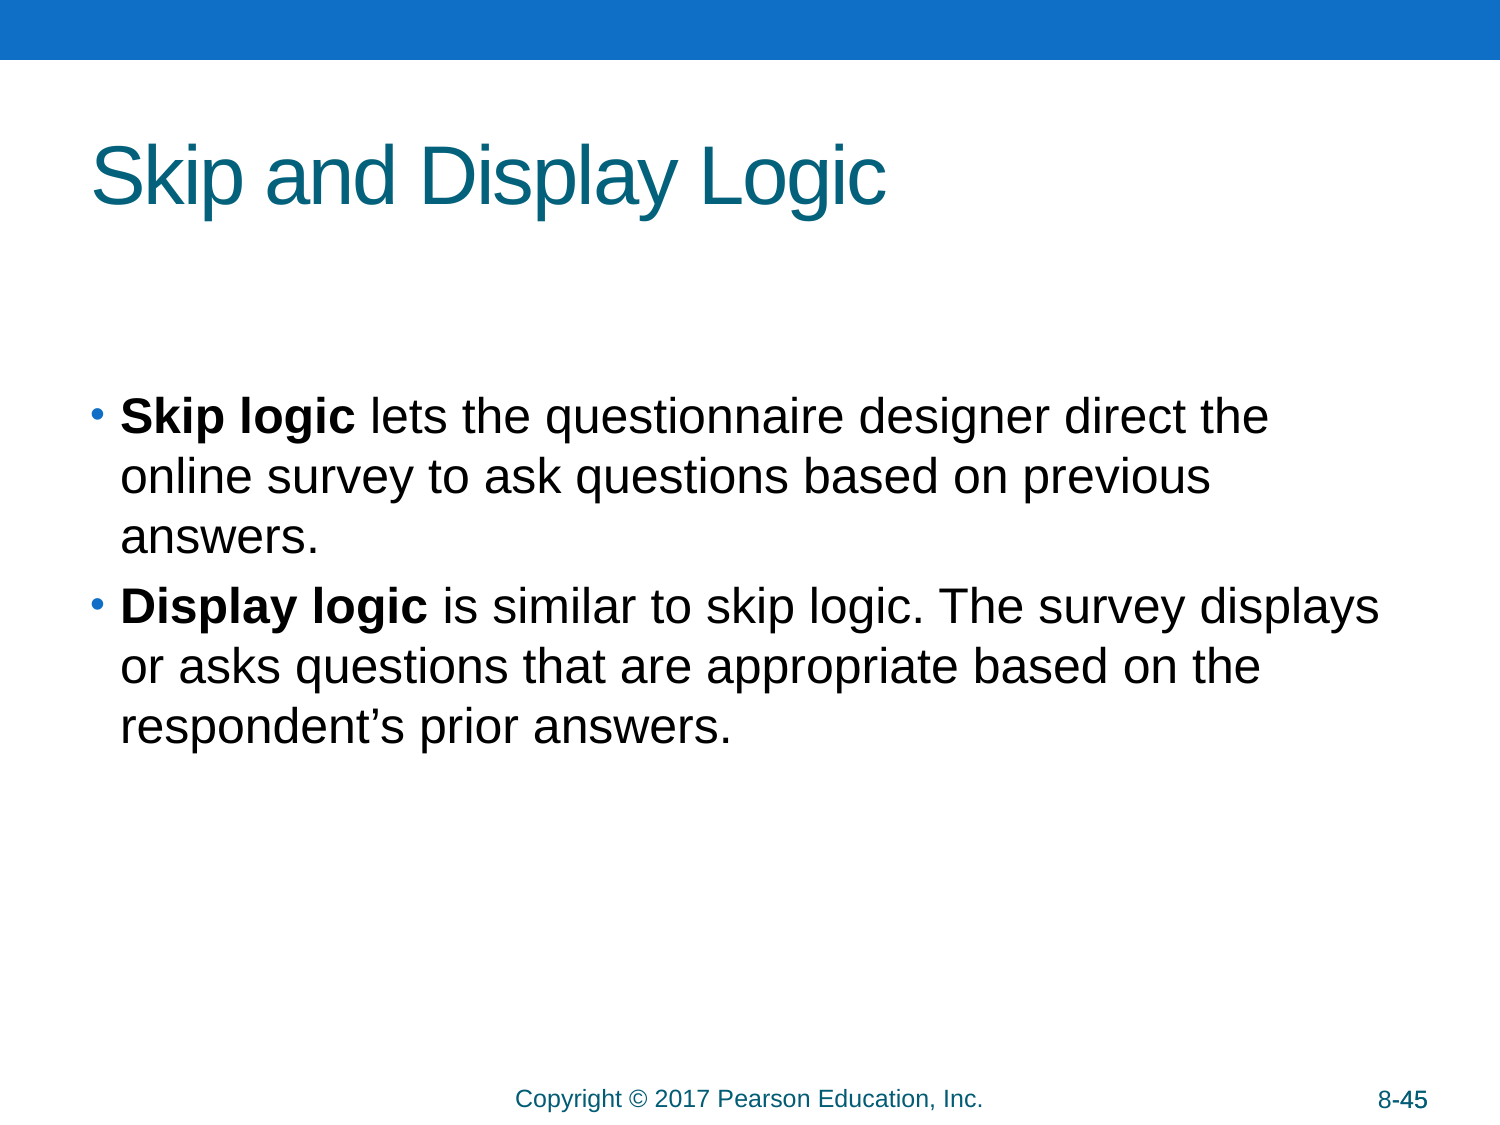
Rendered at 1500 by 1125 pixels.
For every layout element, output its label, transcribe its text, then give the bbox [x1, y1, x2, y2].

list Skip logic lets the questionnaire designer direct the online survey to ask questions based on previous answers. Display logic is similar to skip logic. The survey displays or asks questions that are appropriate based on the respondent’s prior answers. [75, 376, 1425, 1125]
title Skip and Display Logic [75, 90, 1425, 253]
